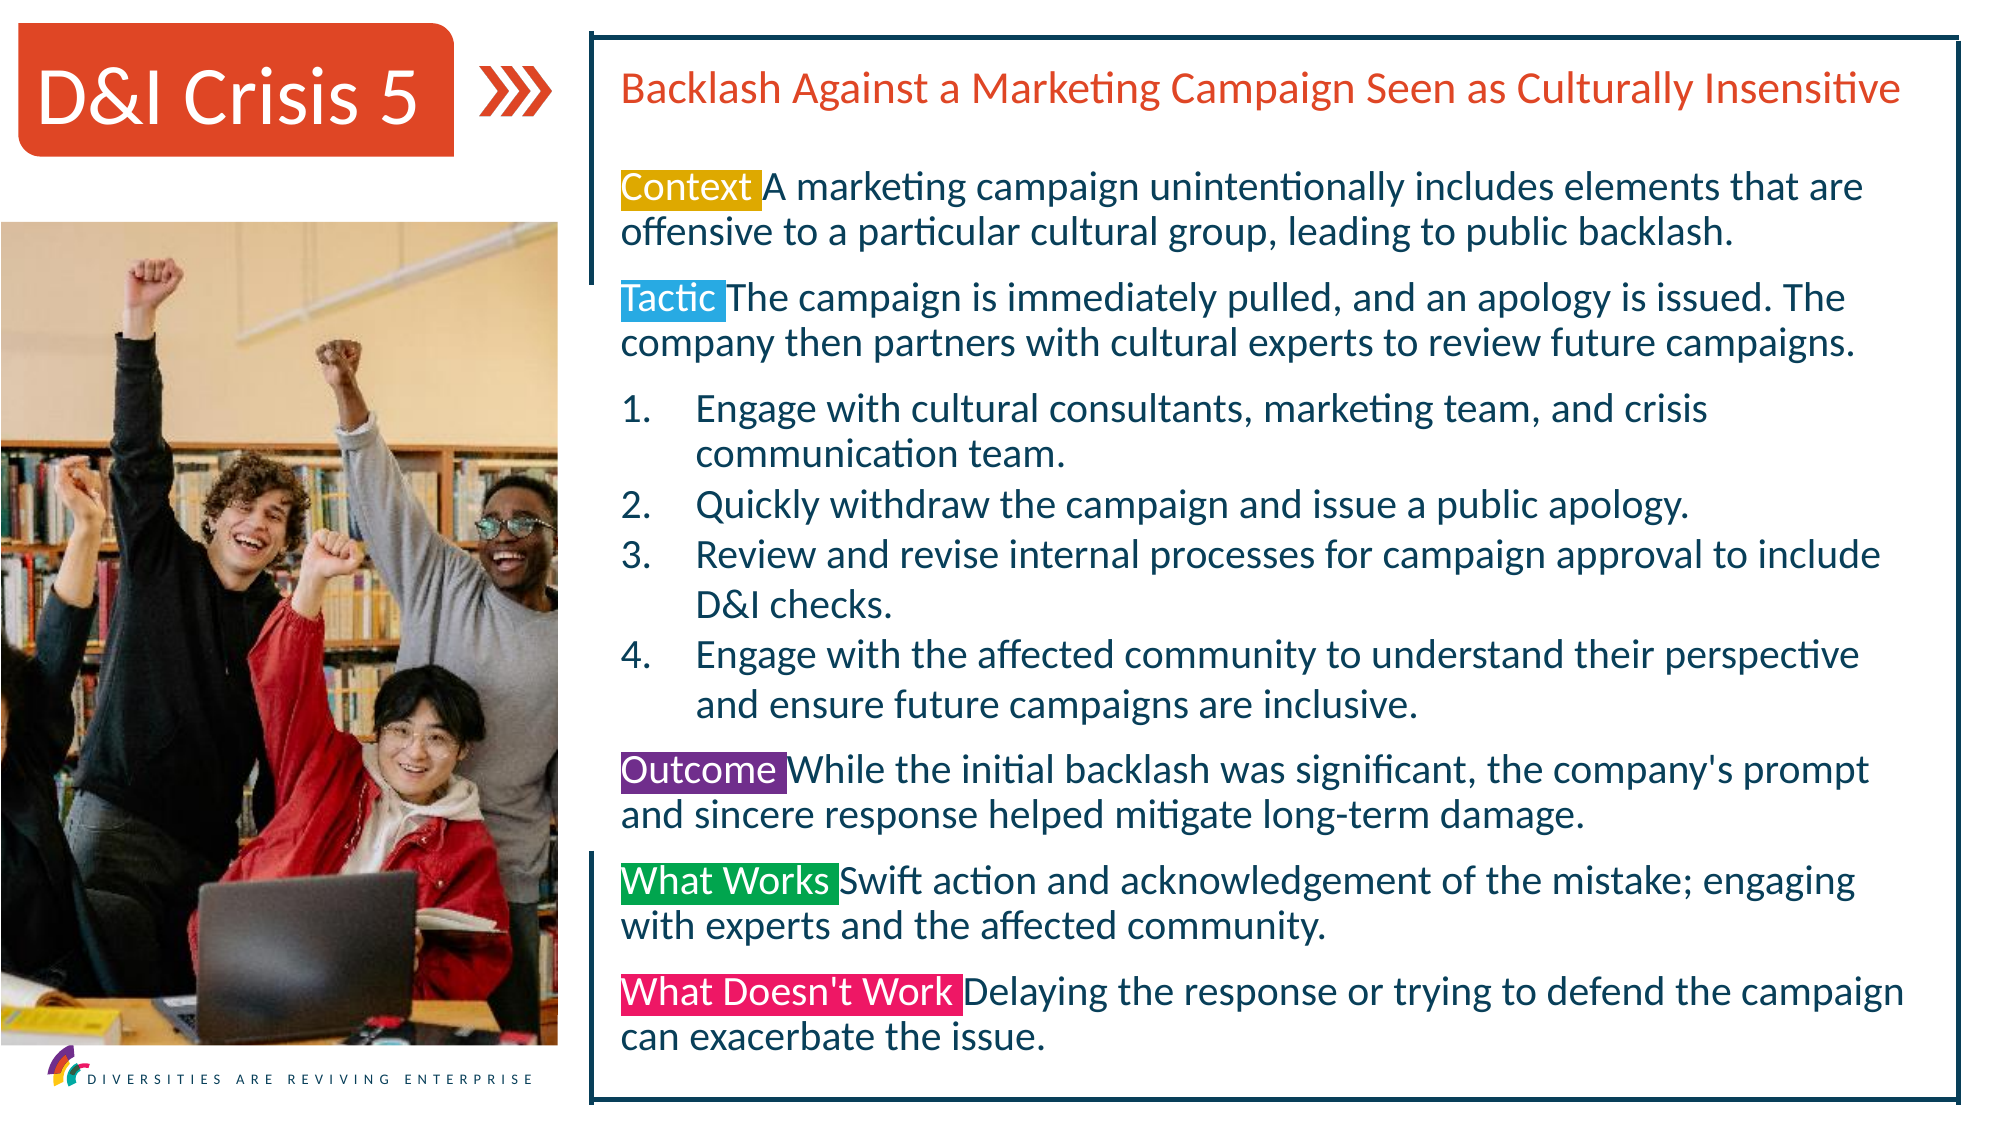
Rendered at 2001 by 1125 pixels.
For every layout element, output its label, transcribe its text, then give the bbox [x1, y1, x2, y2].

text_box D&I Crisis 5 [5, 0, 437, 155]
text_box [29, 22, 455, 158]
text_box Backlash Against a Marketing Campaign Seen as Culturally Insensitive [605, 50, 2000, 106]
picture [1, 221, 558, 1046]
text_box Context A marketing campaign unintentionally includes elements that are offensive to a particular cultural group, leading to public backlash. Tactic The campaign is immediately pulled, and an apology is issued. The company then partners with cultural experts to review future campaigns. Engage with cultural consultants, marketing team, and crisis communication team. Quickly withdraw the campaign and issue a public apology. Review and revise internal processes for campaign approval to include D&I checks. Engage with the affected community to understand their perspective and ensure future campaigns are inclusive. Outcome While the initial backlash was significant, the company's prompt and sincere response helped mitigate long-term damage. What Works Swift action and acknowledgement of the mistake; engaging with experts and the affected community. What Doesn't Work Delaying the response or trying to defend the campaign can exacerbate the issue. [605, 157, 1924, 789]
picture [472, 48, 558, 134]
